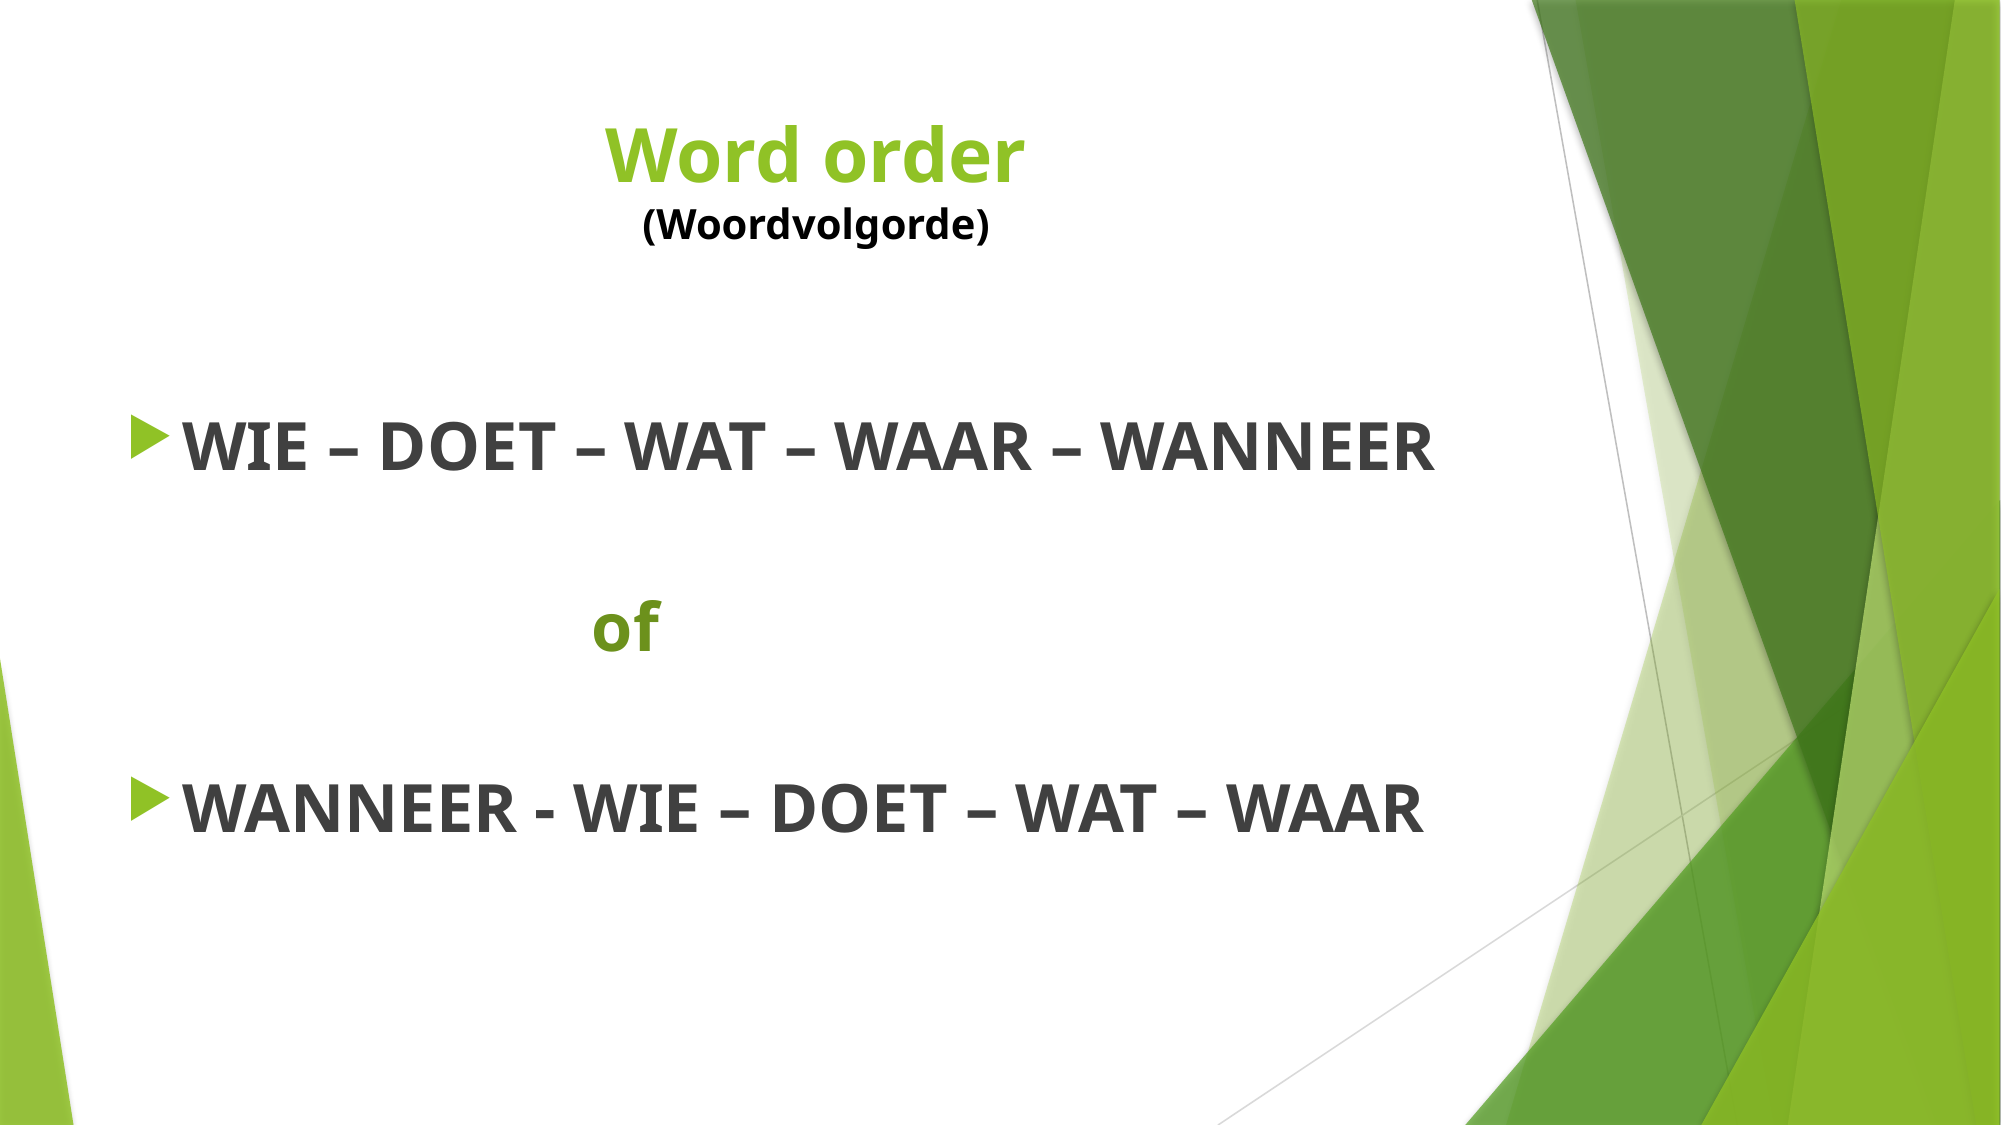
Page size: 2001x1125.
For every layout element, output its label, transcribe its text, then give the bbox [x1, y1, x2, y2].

title Word order (Woordvolgorde) [111, 99, 1522, 316]
list WIE – DOET – WAT – WAAR – WANNEER of WANNEER - WIE – DOET – WAT – WAAR [111, 316, 1522, 991]
